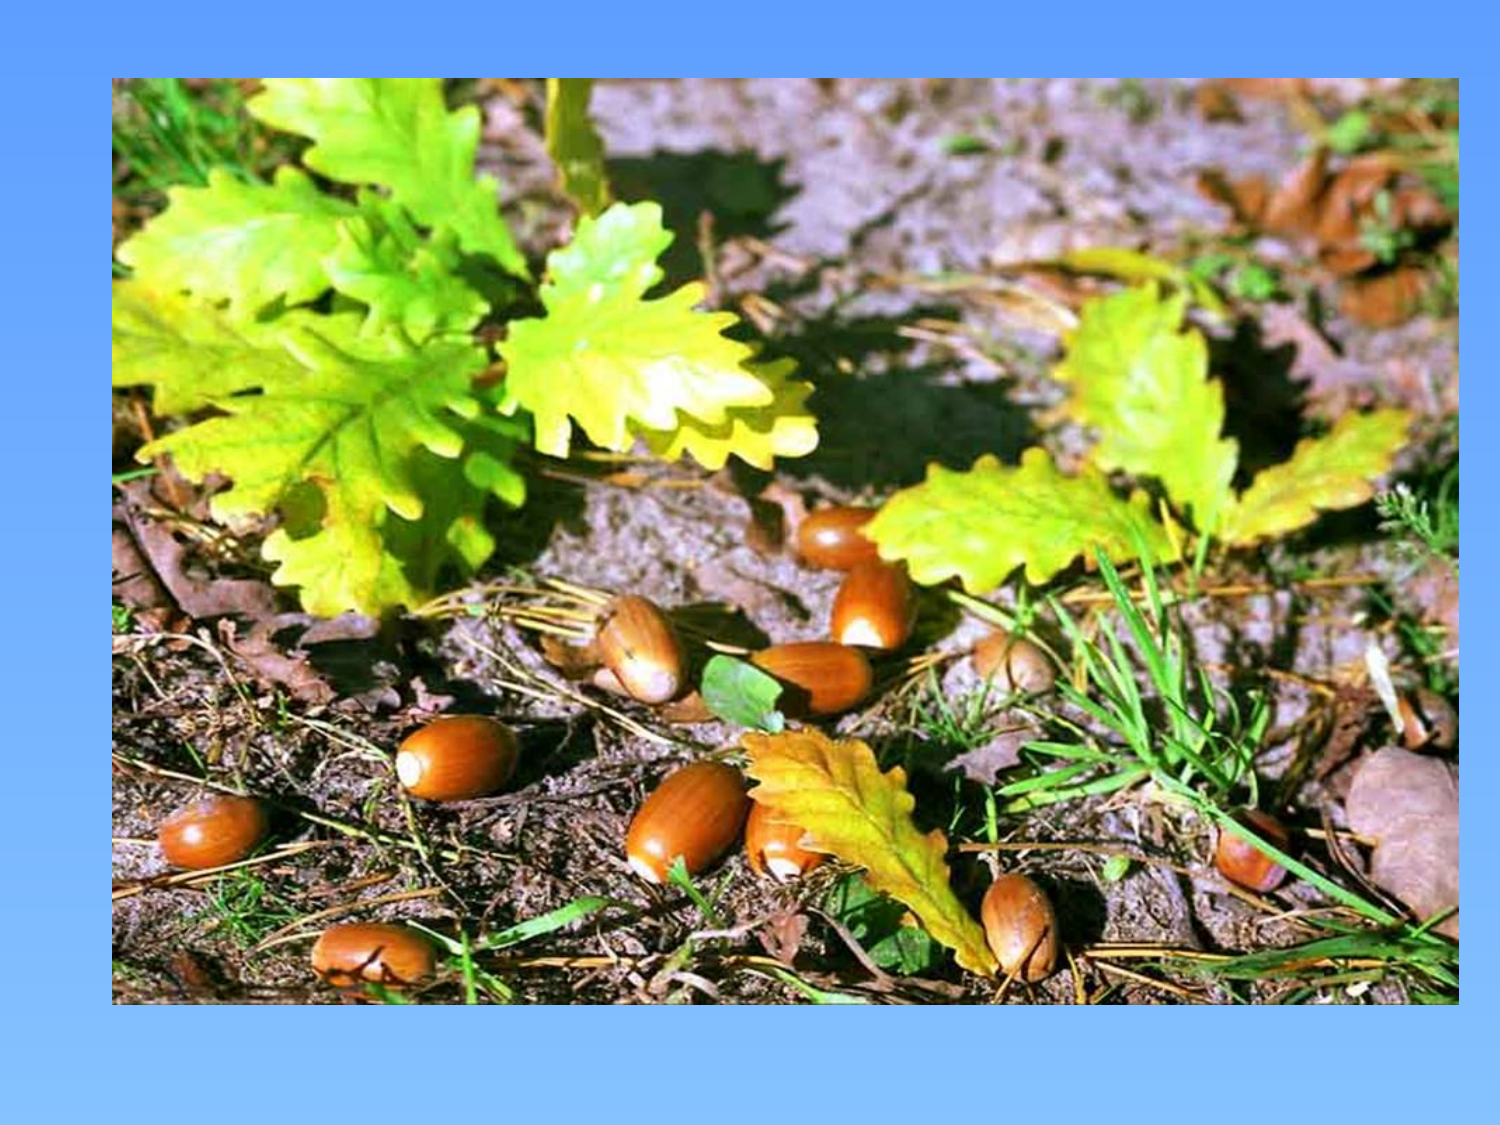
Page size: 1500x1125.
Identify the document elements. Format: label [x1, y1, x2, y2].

list [111, 77, 1459, 1006]
